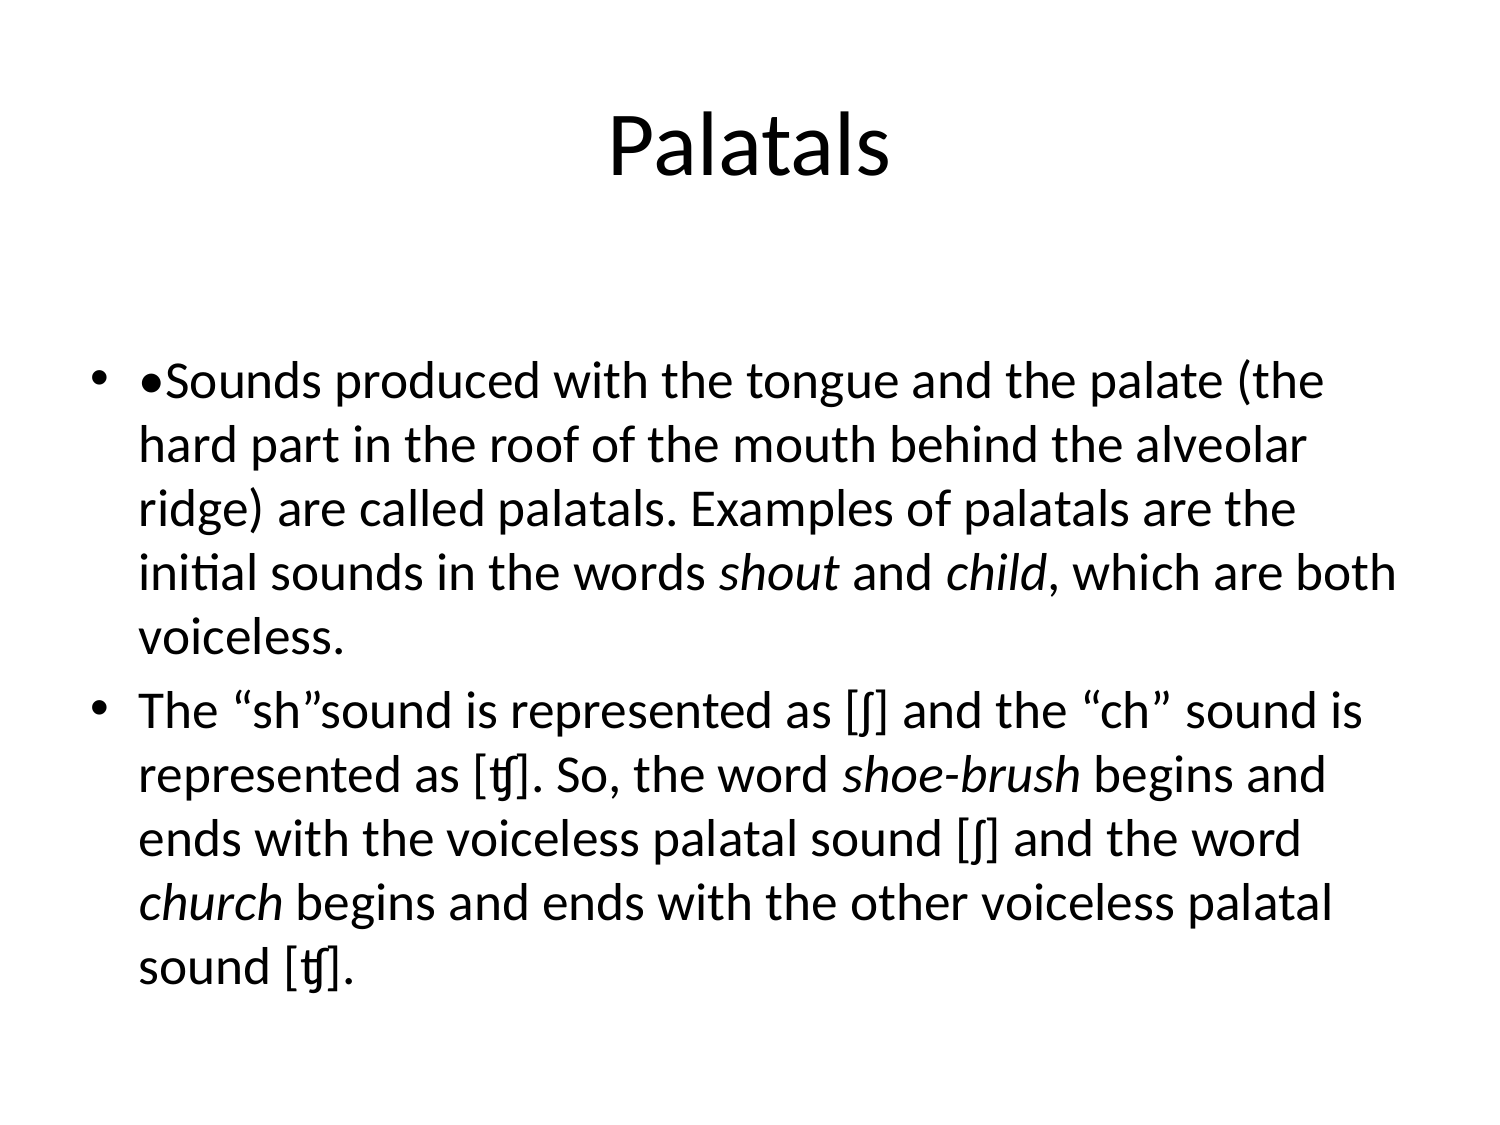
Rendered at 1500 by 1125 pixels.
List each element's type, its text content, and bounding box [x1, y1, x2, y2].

list •Sounds produced with the tongue and the palate (the hard part in the roof of the mouth behind the alveolar ridge) are called palatals. Examples of palatals are the initial sounds in the words shout and child, which are both voiceless. The “sh”sound is represented as [ʃ] and the “ch” sound is represented as [ʧ]. So, the word shoe-brush begins and ends with the voiceless palatal sound [ʃ] and the word church begins and ends with the other voiceless palatal sound [ʧ]. [75, 262, 1425, 1005]
title Palatals [75, 45, 1425, 233]
